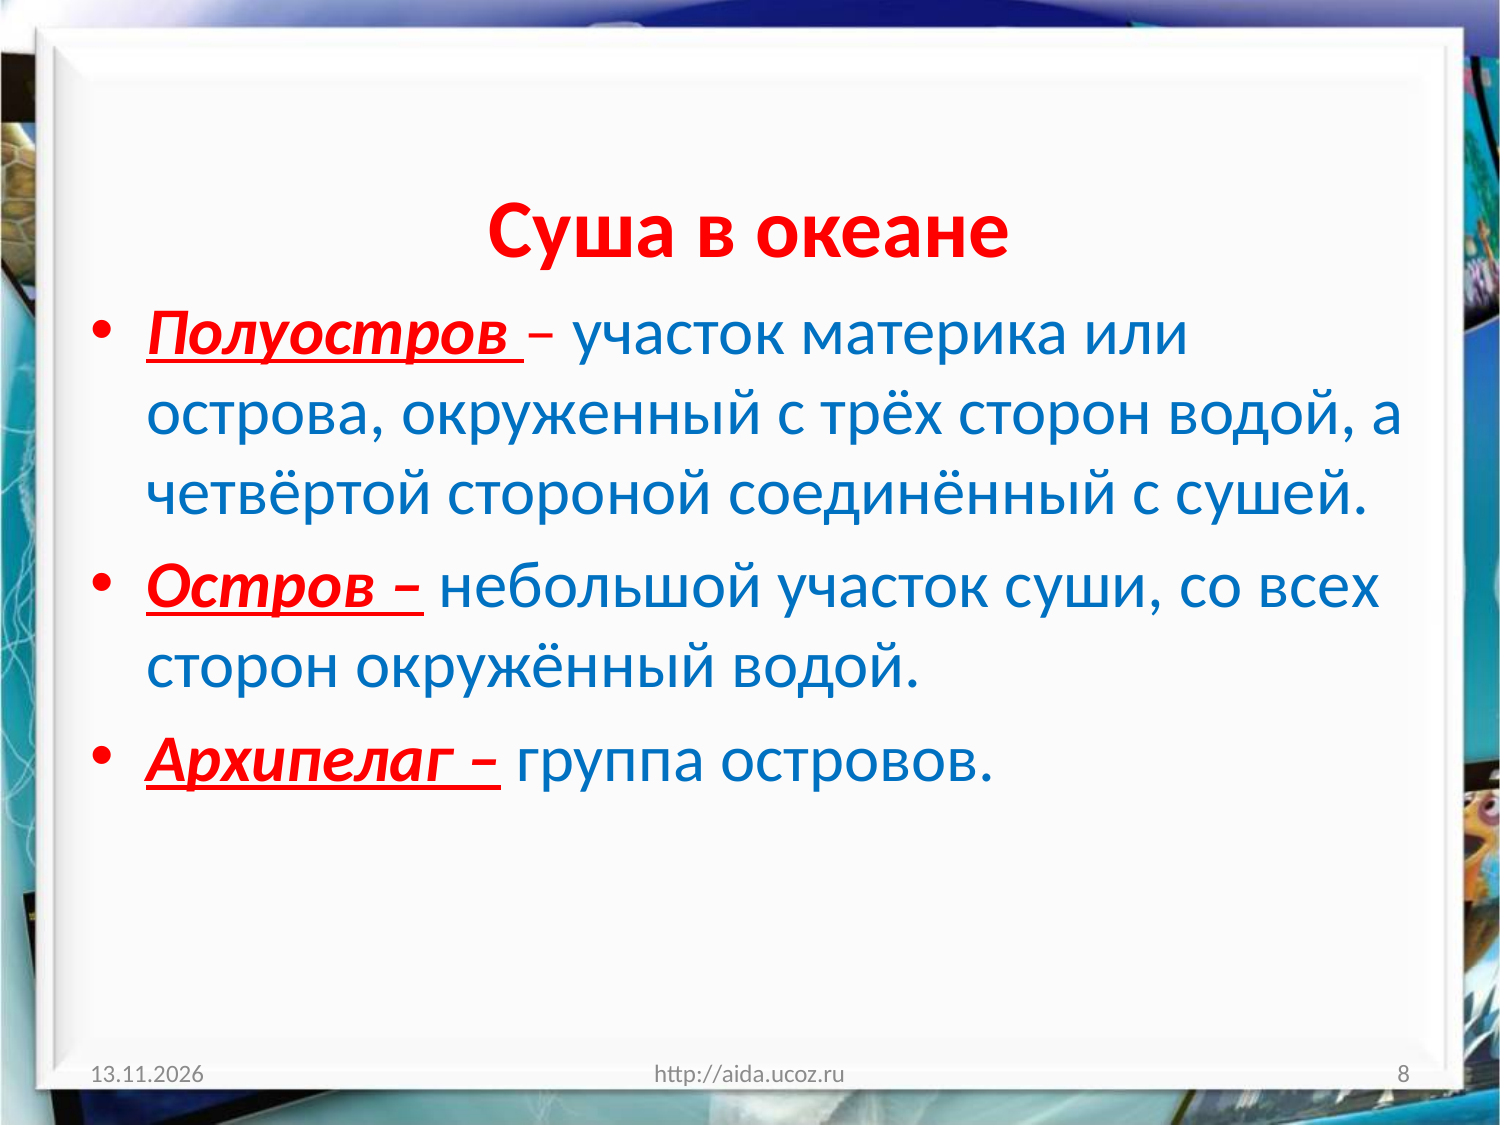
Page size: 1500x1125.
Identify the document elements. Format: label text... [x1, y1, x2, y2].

picture [0, 0, 1500, 1125]
slide_number 8 [1074, 1042, 1425, 1103]
list Суша в океане Полуостров – участок материка или острова, окруженный с трёх сторон водой, а четвёртой стороной соединённый с сушей. Остров – небольшой участок суши, со всех сторон окружённый водой. Архипелаг – группа островов. [74, 70, 1426, 1006]
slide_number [75, 1042, 425, 1103]
footer http://aida.ucoz.ru [512, 1042, 988, 1103]
